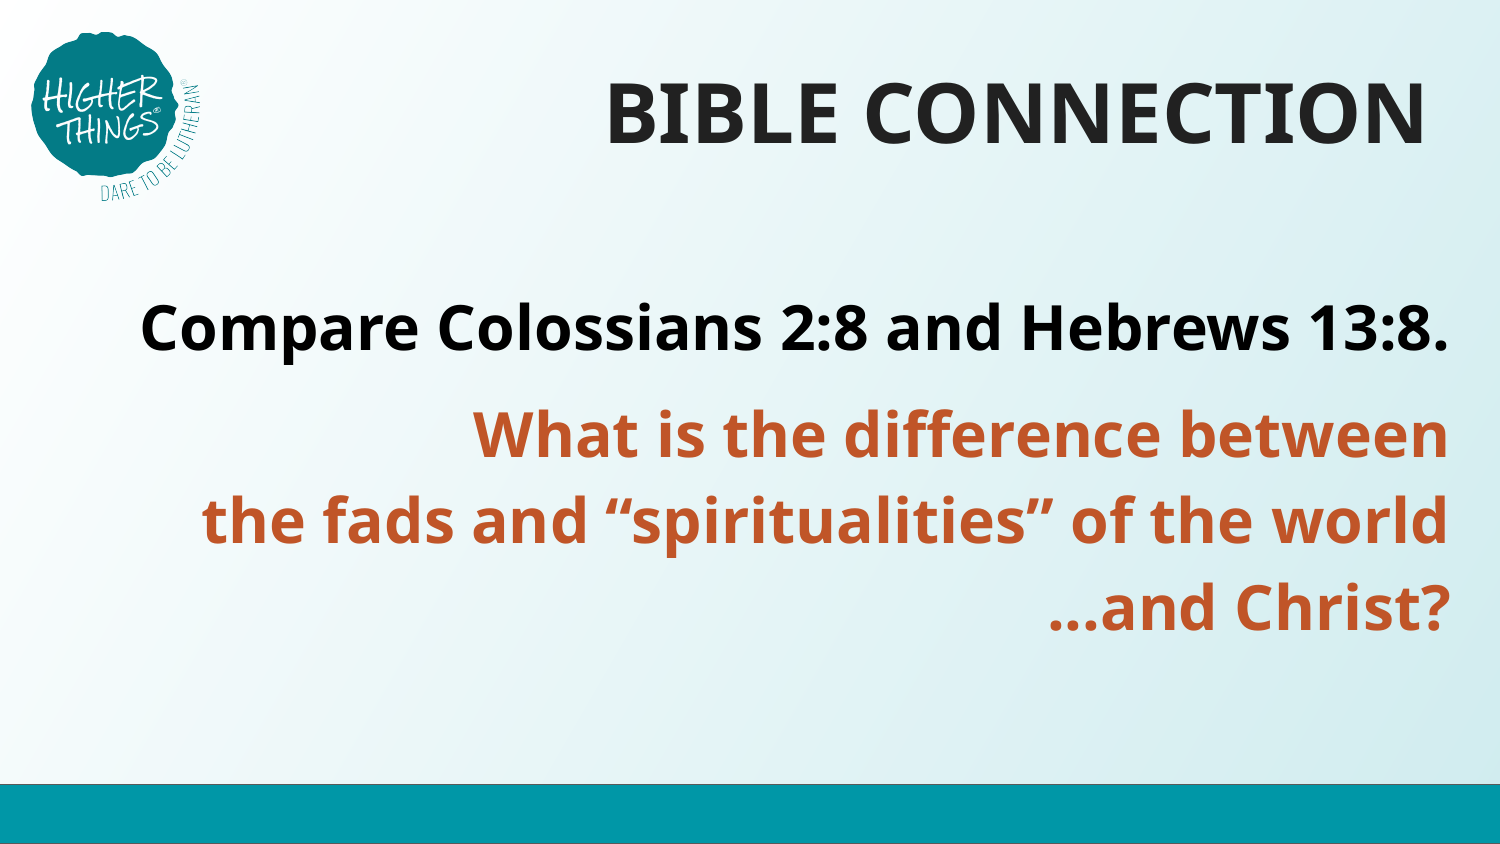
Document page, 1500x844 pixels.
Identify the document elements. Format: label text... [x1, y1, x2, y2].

text_box BIBLE CONNECTION [0, 30, 1446, 201]
text_box Compare Colossians 2:8 and Hebrews 13:8. What is the difference between the fads and “spiritualities” of the world ...and Christ? [33, 262, 1467, 755]
